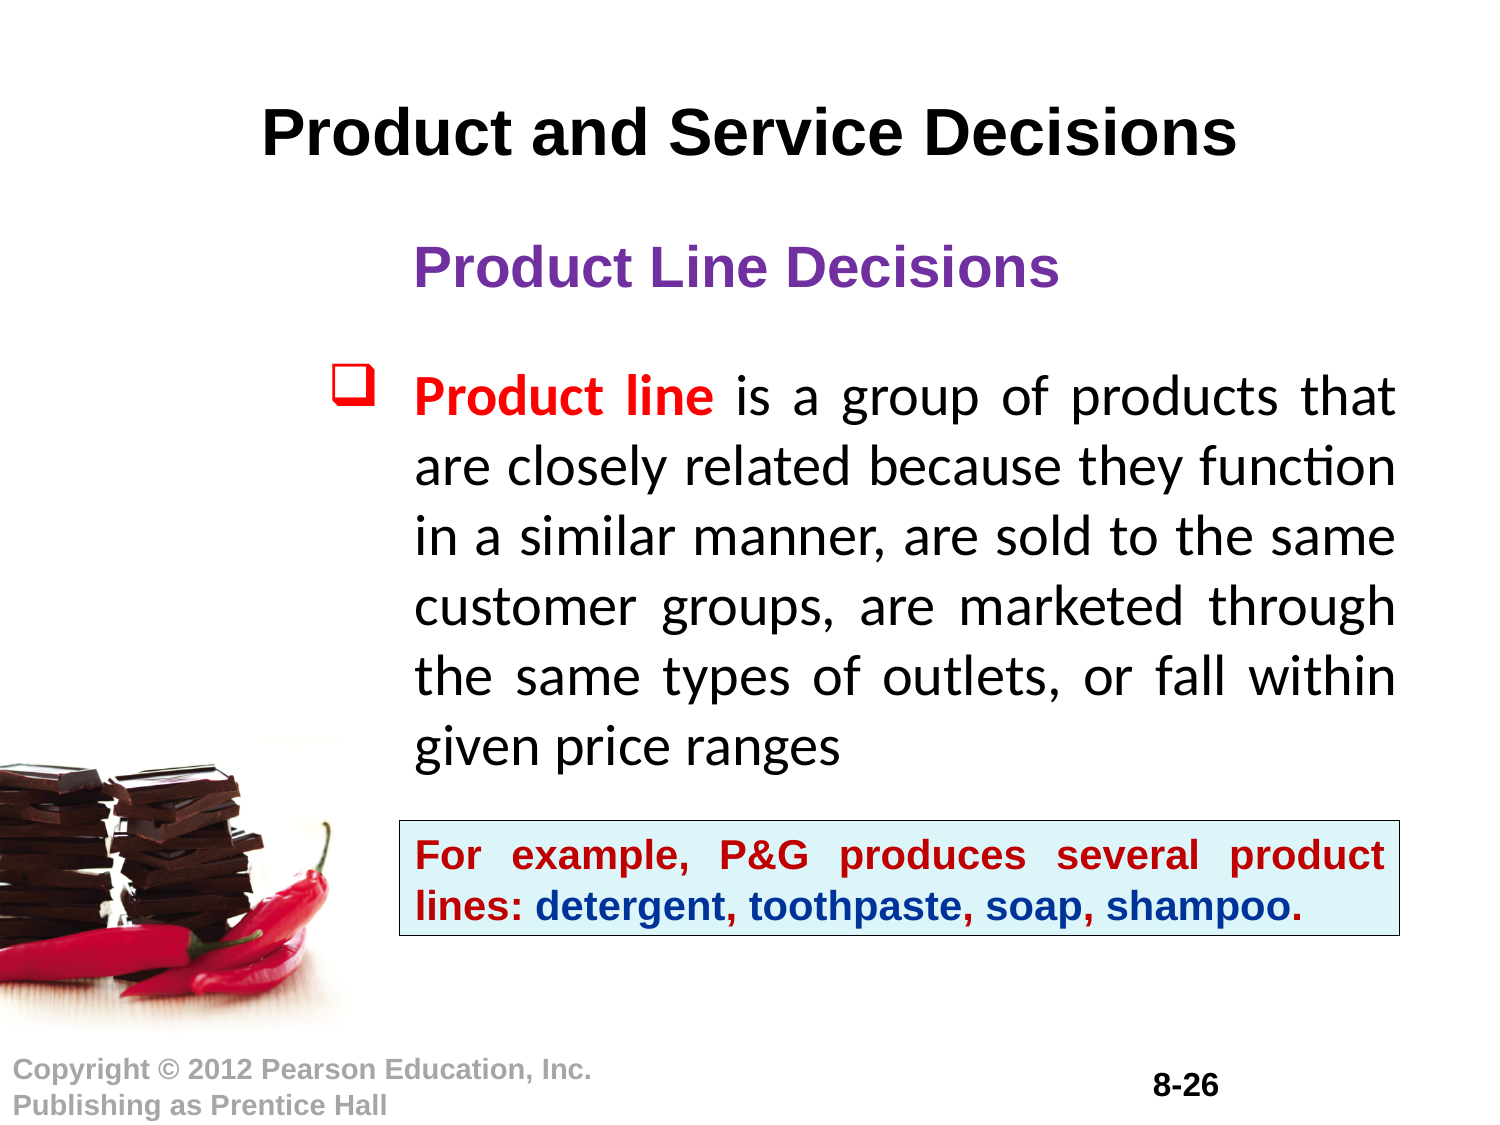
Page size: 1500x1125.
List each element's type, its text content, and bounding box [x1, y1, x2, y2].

title Product and Service Decisions [112, 37, 1388, 226]
text_box For example, P&G produces several product lines: detergent, toothpaste, soap, shampoo. [399, 820, 1400, 936]
list Product line is a group of products that are closely related because they function in a similar manner, are sold to the same customer groups, are marketed through the same types of outlets, or fall within given price ranges [312, 349, 1413, 801]
list Product Line Decisions [149, 237, 1326, 301]
picture [0, 737, 361, 1038]
